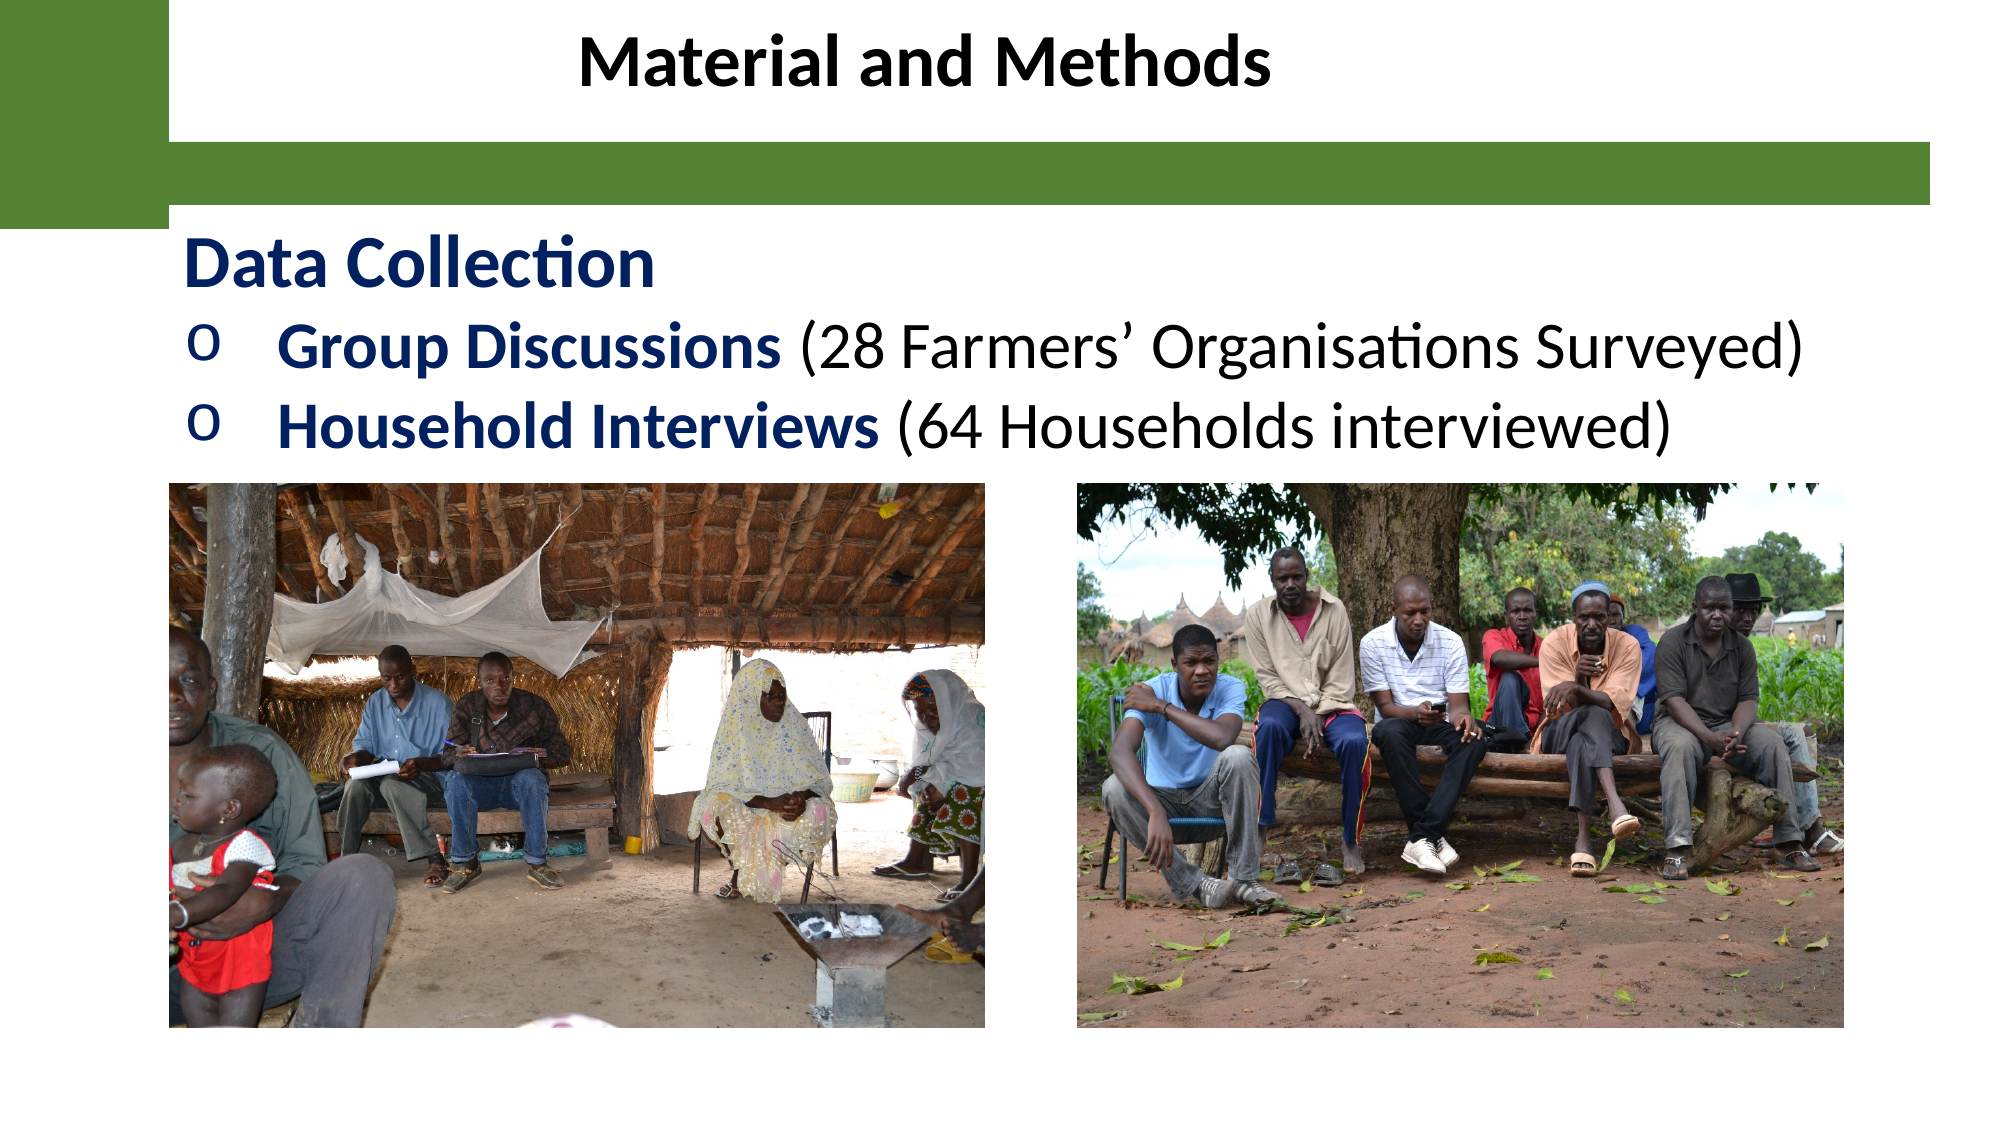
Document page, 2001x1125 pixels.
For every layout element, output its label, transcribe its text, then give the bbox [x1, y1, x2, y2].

picture [168, 483, 985, 1028]
text_box Material and Methods [297, 4, 1553, 109]
text_box [0, 0, 169, 229]
text_box Data Collection Group Discussions (28 Farmers’ Organisations Surveyed) Household Interviews (64 Households interviewed) [169, 204, 1930, 800]
picture [1077, 483, 1844, 1028]
text_box [169, 141, 1930, 204]
